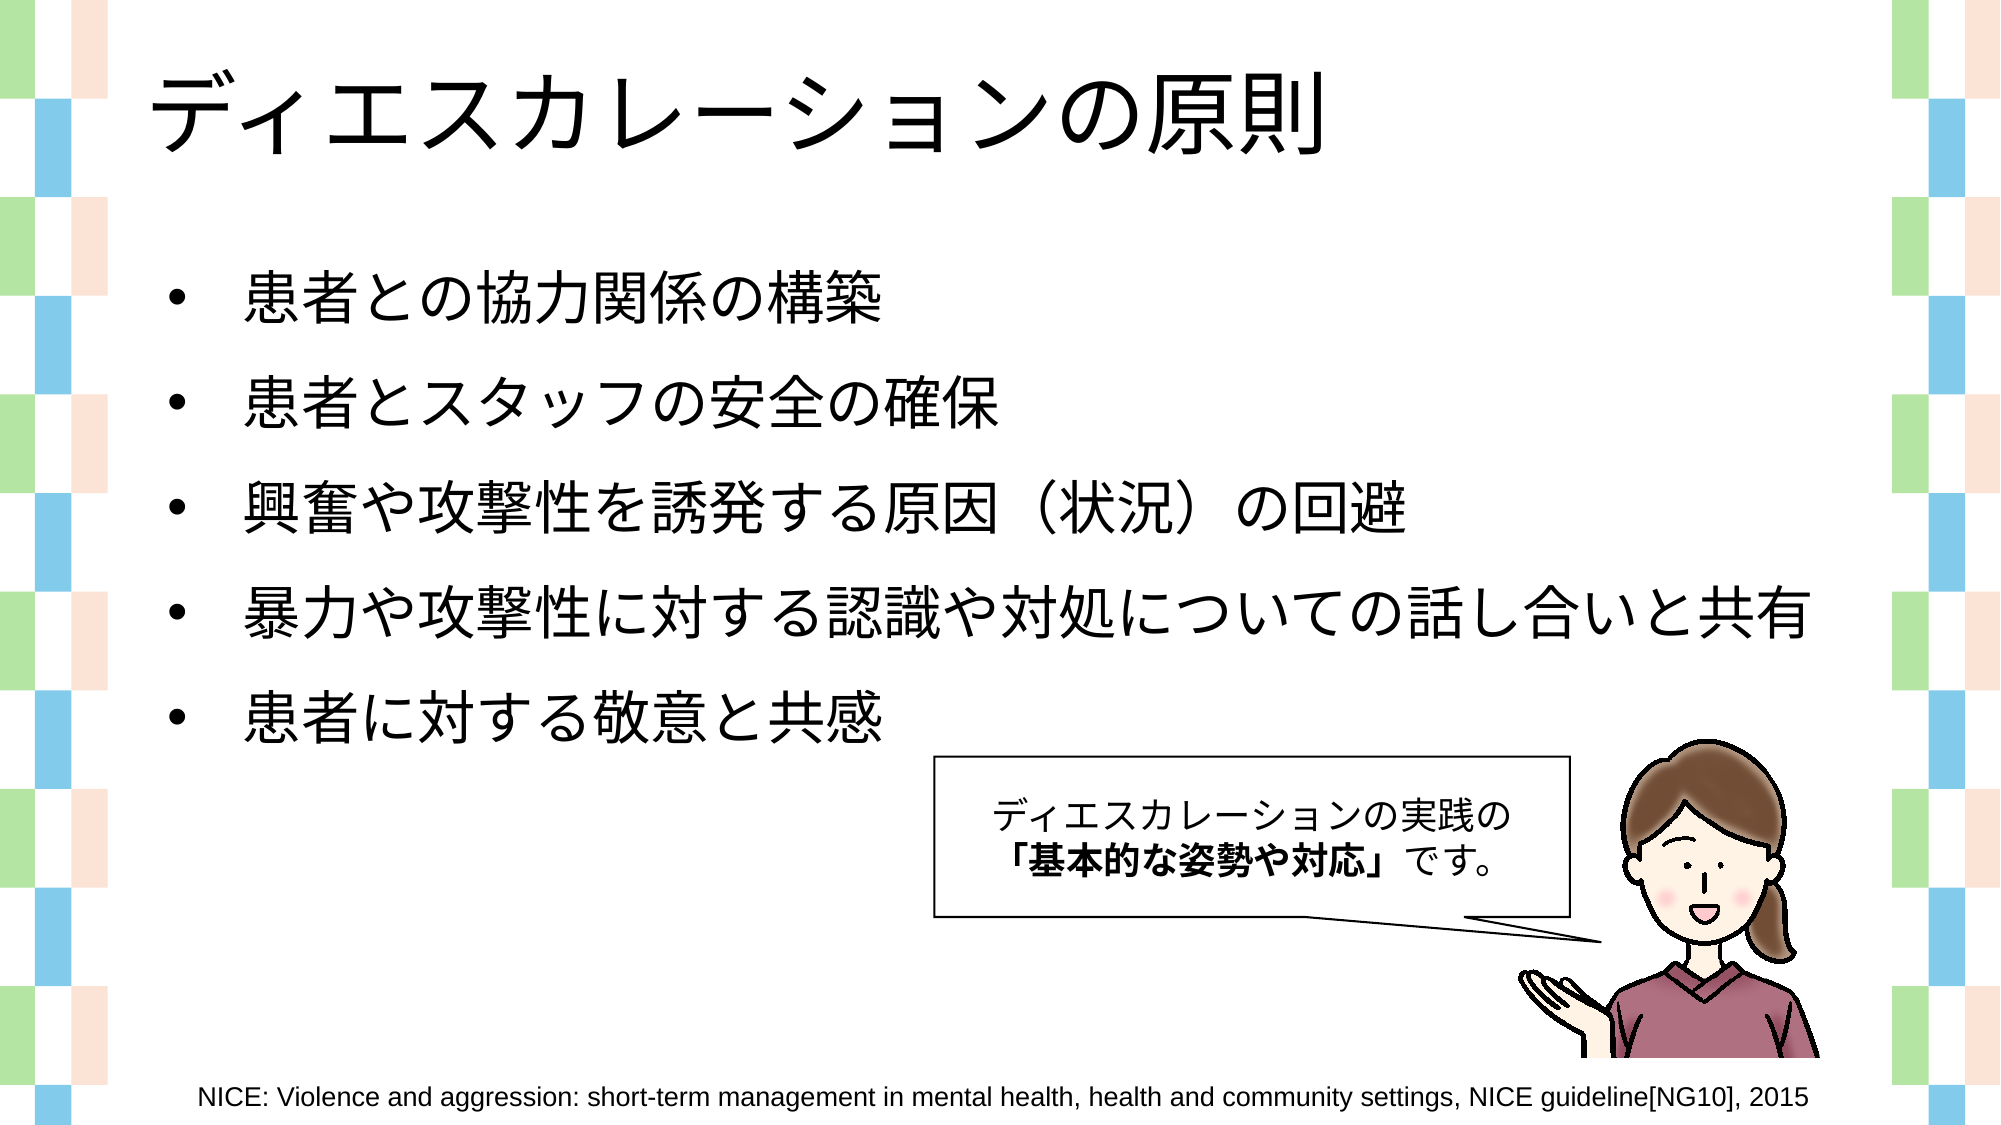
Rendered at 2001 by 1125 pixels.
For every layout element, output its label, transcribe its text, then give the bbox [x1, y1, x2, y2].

picture [1517, 738, 1820, 1059]
text_box 患者との協力関係の構築 患者とスタッフの安全の確保 興奮や攻撃性を誘発する原因（状況）の回避 暴力や攻撃性に対する認識や対処についての話し合いと共有 患者に対する敬意と共感 [153, 218, 1847, 759]
text_box ディエスカレーションの原則 [130, 48, 1875, 174]
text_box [1891, 0, 2000, 1125]
text_box NICE: Violence and aggression: short-term management in mental health, health and community settings, NICE guideline[NG10], 2015 [109, 1072, 1891, 1120]
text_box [0, 0, 109, 1125]
text_box ディエスカレーションの実践の 「基本的な姿勢や対応」です。 [932, 759, 1517, 937]
